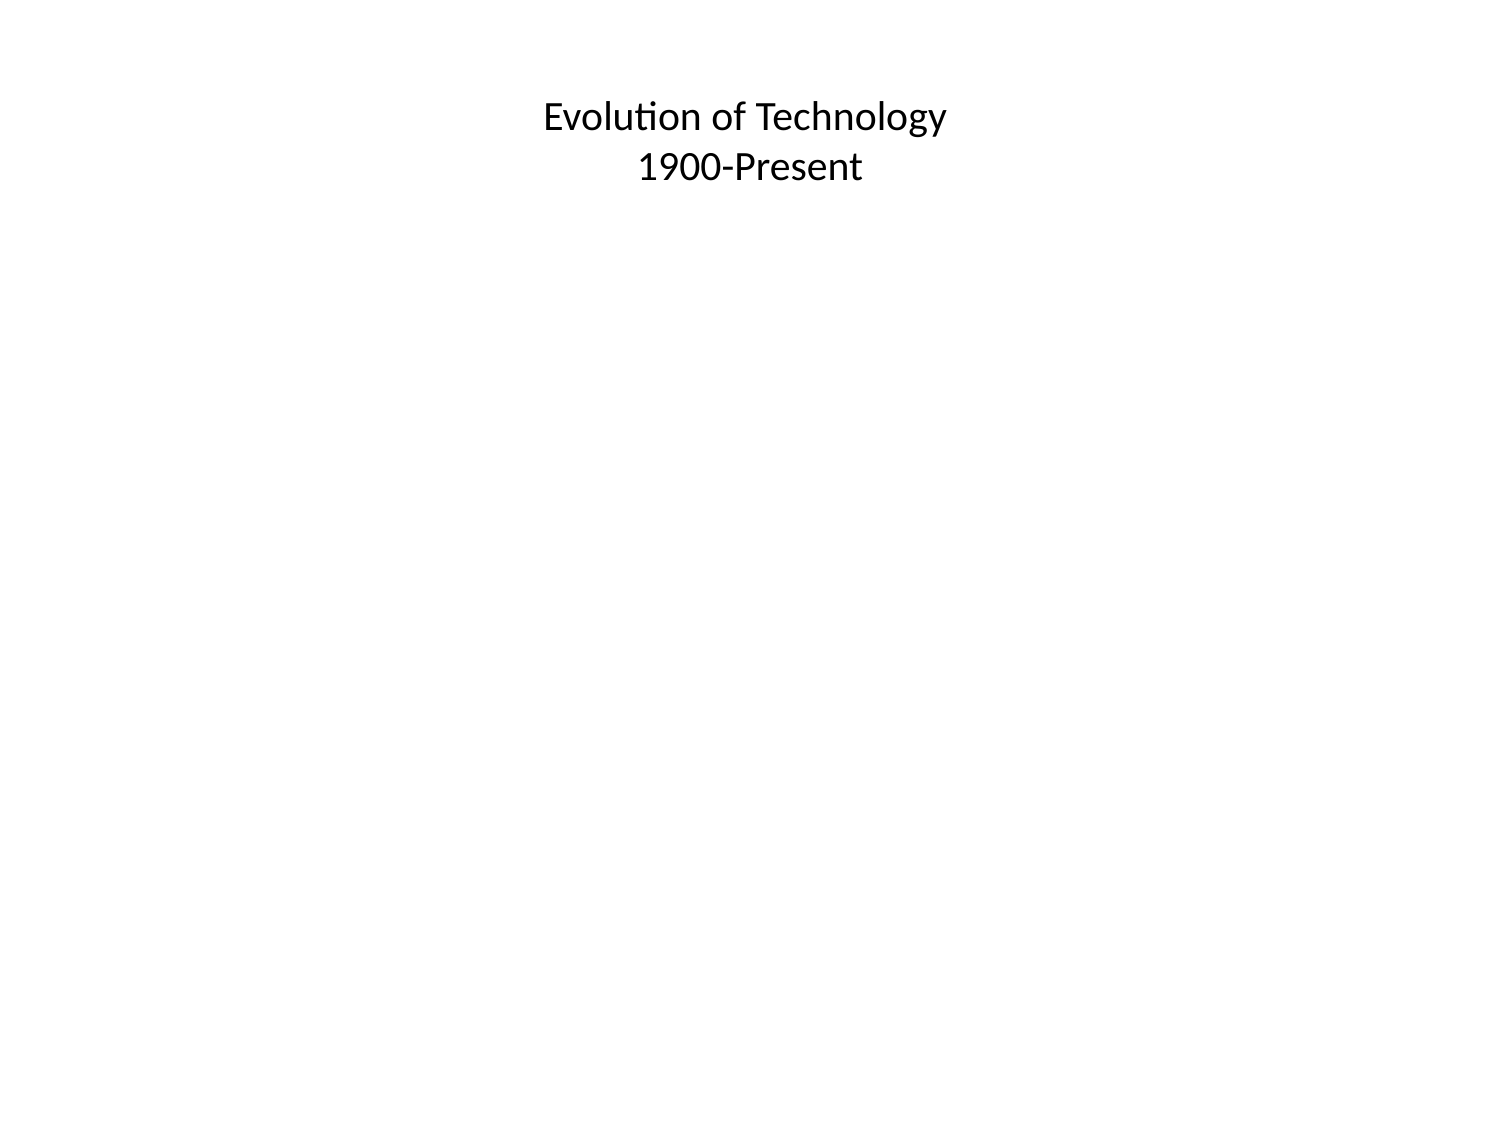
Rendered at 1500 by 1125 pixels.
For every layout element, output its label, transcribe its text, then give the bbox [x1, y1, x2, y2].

title Evolution of Technology 1900-Present [75, 45, 1425, 233]
